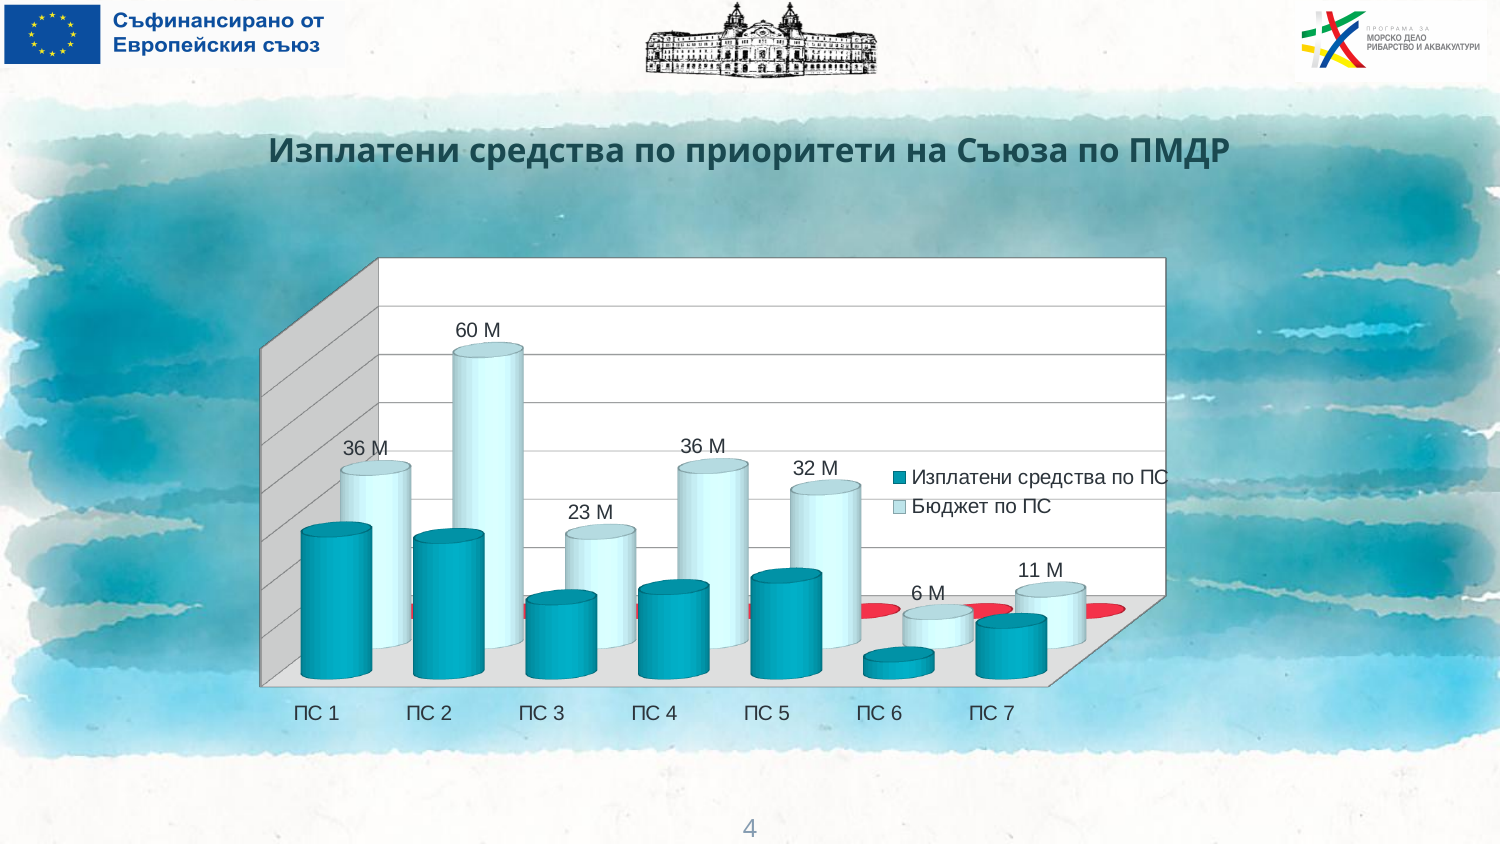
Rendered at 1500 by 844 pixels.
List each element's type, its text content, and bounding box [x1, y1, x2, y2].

slide_number 4 [705, 797, 795, 844]
title Изплатени средства по приоритети на Съюза по ПМДР [75, 115, 1425, 183]
chart [244, 256, 1188, 728]
picture [0, 0, 1500, 844]
